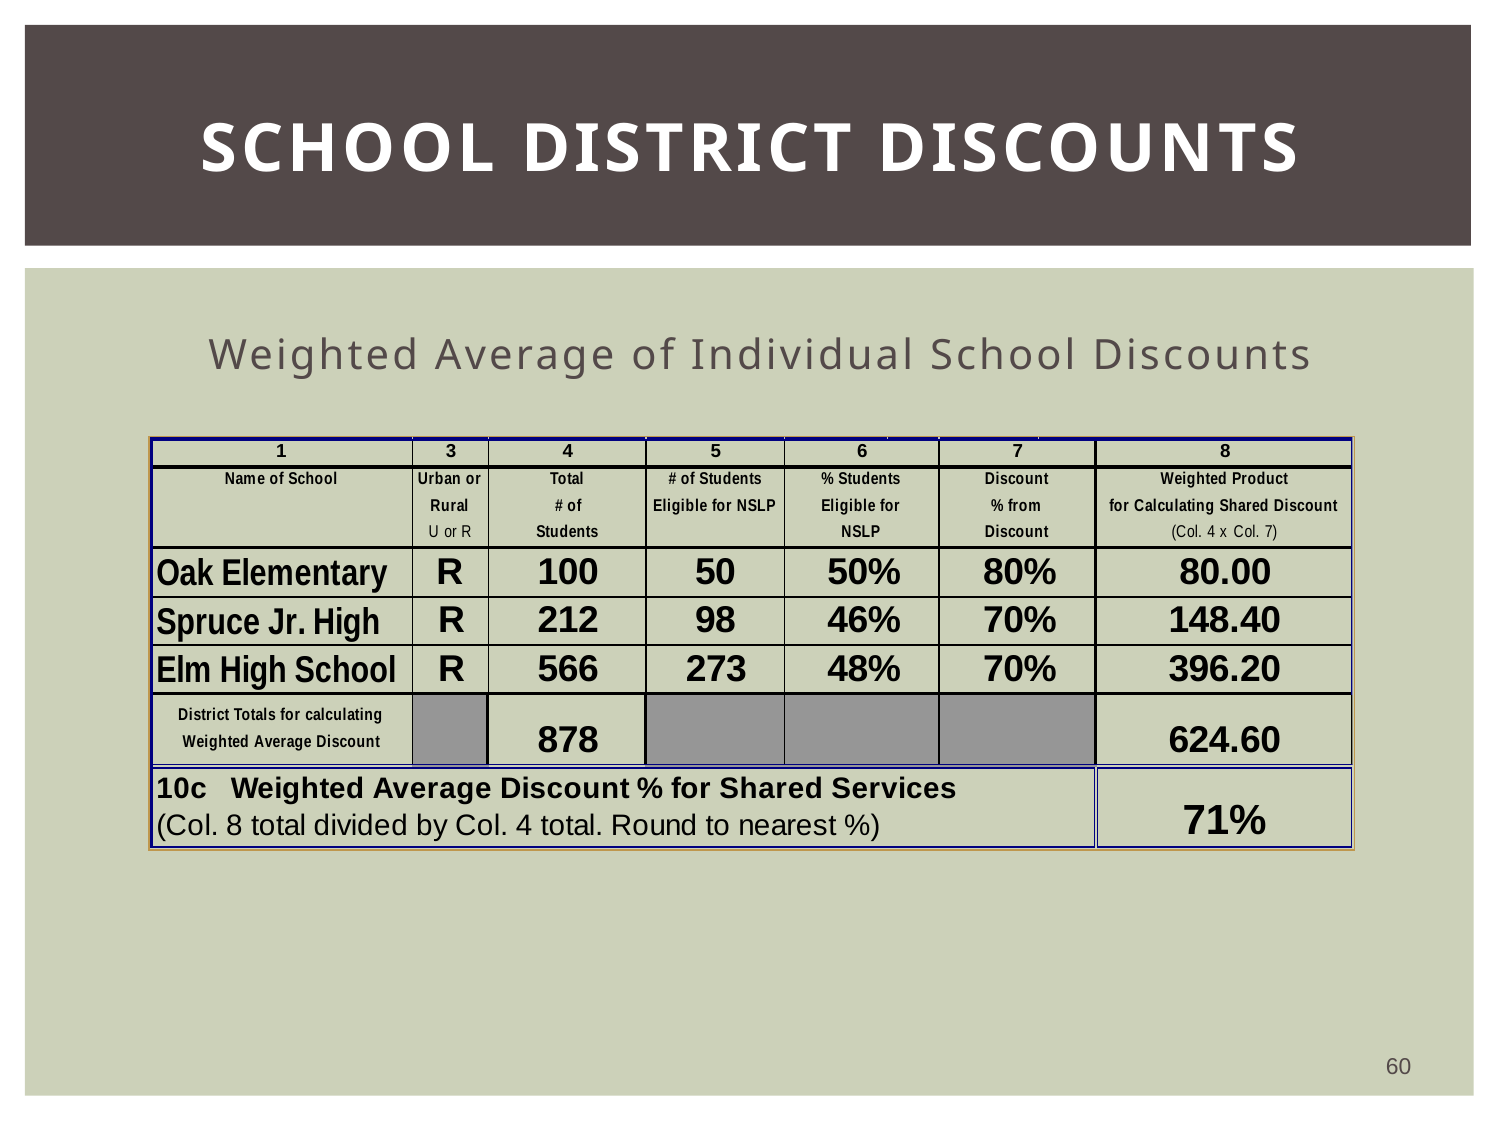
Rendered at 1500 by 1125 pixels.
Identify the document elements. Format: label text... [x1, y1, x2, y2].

title School District Discounts [62, 58, 1438, 232]
slide_number 60 [1349, 1050, 1448, 1089]
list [149, 437, 1355, 850]
list Weighted Average of Individual School Discounts [24, 312, 1450, 1050]
